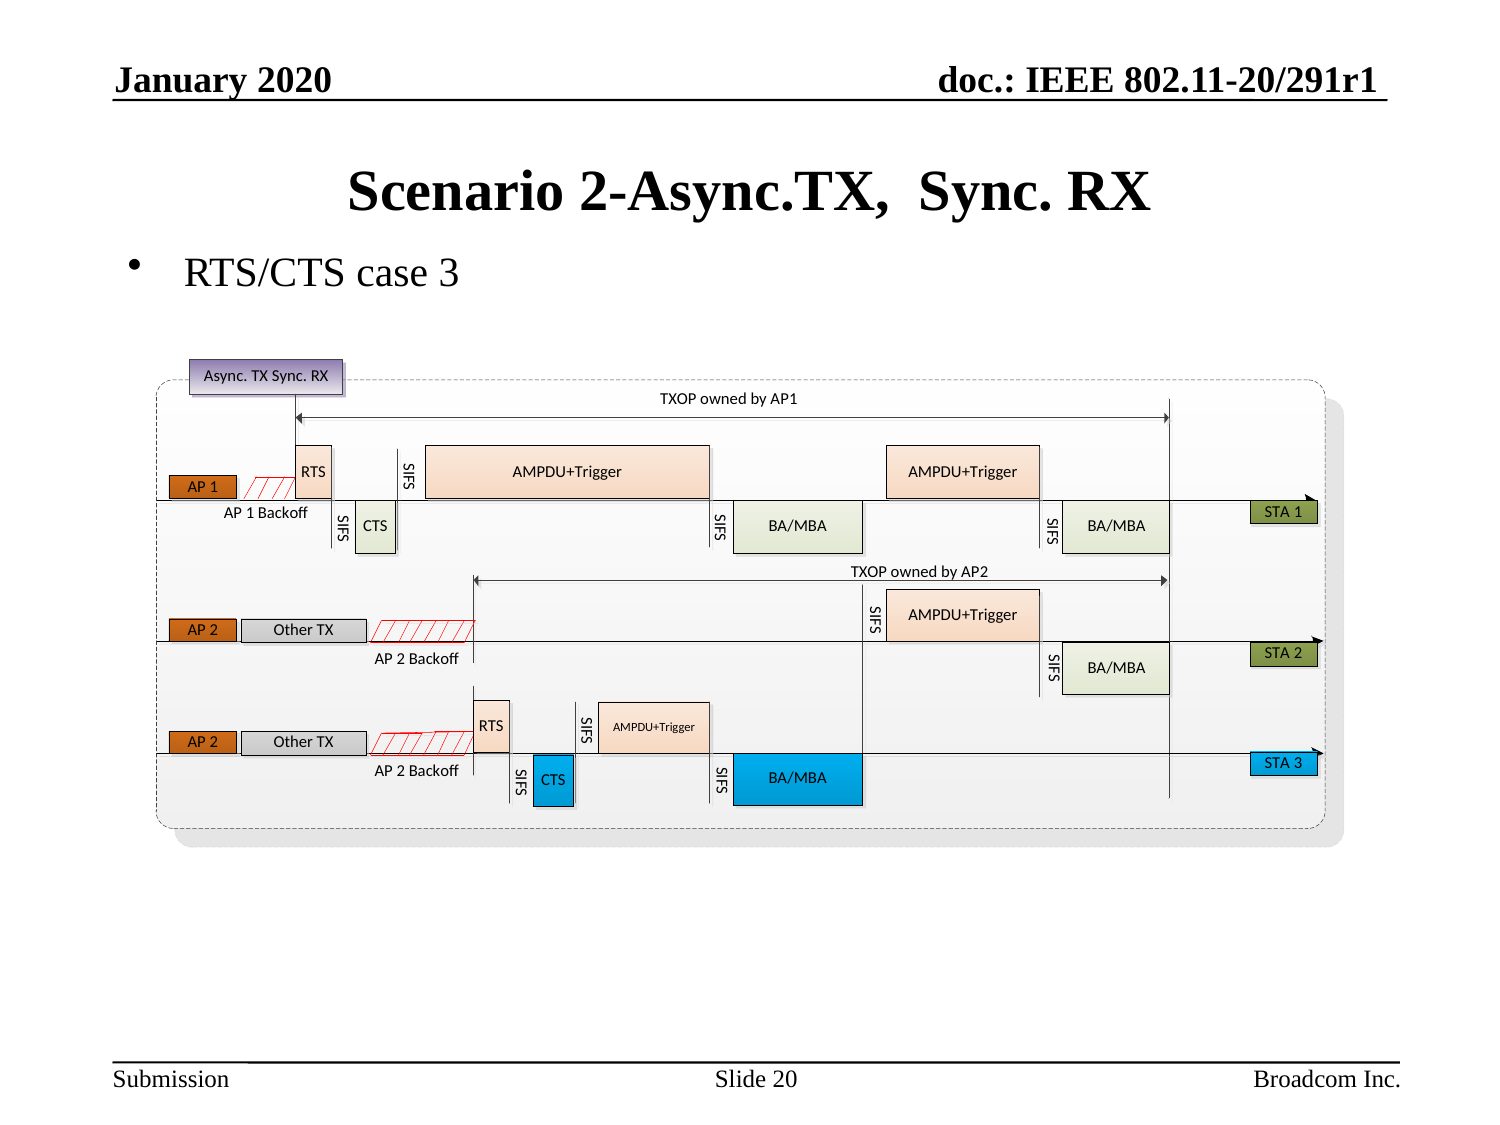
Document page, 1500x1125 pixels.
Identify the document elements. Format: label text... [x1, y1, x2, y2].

list RTS/CTS case 3 [112, 275, 1388, 1038]
footer Broadcom Inc. [1250, 1061, 1402, 1093]
title Scenario 2-Async.TX, Sync. RX [112, 99, 1388, 275]
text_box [153, 356, 1347, 851]
slide_number Slide 20 [712, 1061, 800, 1093]
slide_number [114, 54, 335, 101]
